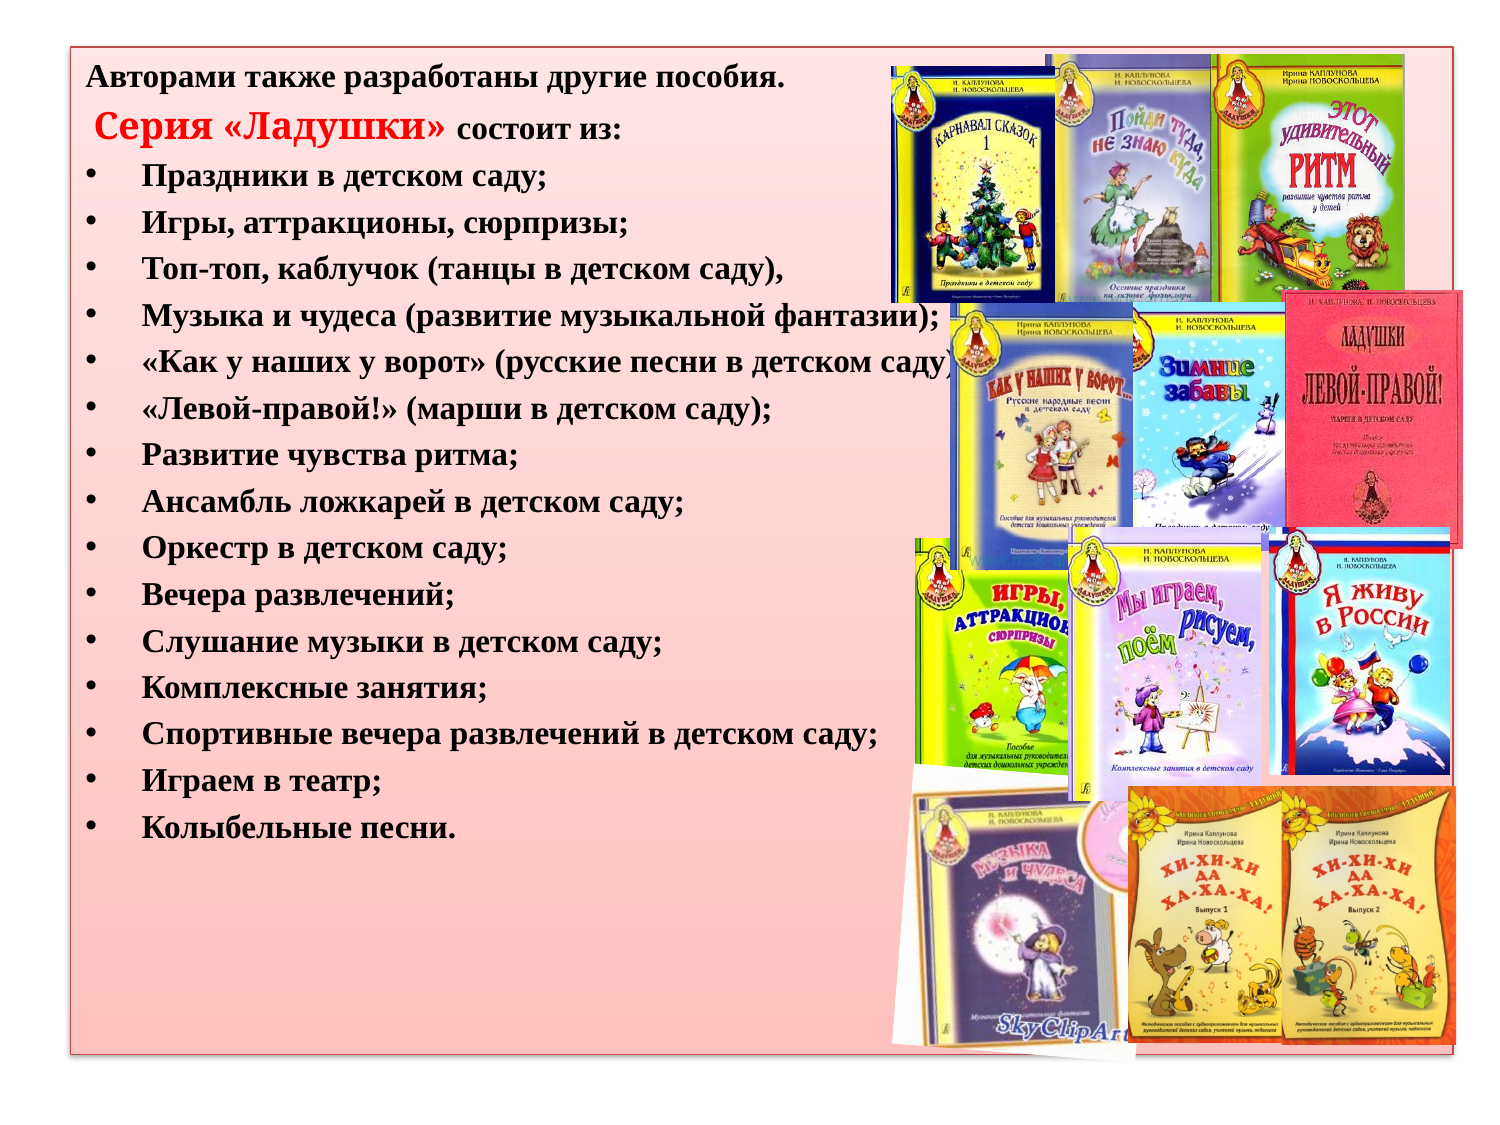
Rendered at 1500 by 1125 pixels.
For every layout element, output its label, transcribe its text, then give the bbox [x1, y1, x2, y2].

picture [891, 54, 1463, 1063]
list Авторами также разработаны другие пособия. Серия «Ладушки» состоит из: Праздники в детском саду; Игры, аттракционы, сюрпризы; Топ-топ, каблучок (танцы в детском саду), Музыка и чудеса (развитие музыкальной фантазии); «Как у наших у ворот» (русские песни в детском саду); «Левой-правой!» (марши в детском саду); Развитие чувства ритма; Ансамбль ложкарей в детском саду; Оркестр в детском саду; Вечера развлечений; Слушание музыки в детском саду; Комплексные занятия; Спортивные вечера развлечений в детском саду; Играем в театр; Колыбельные песни. [70, 46, 1454, 1055]
